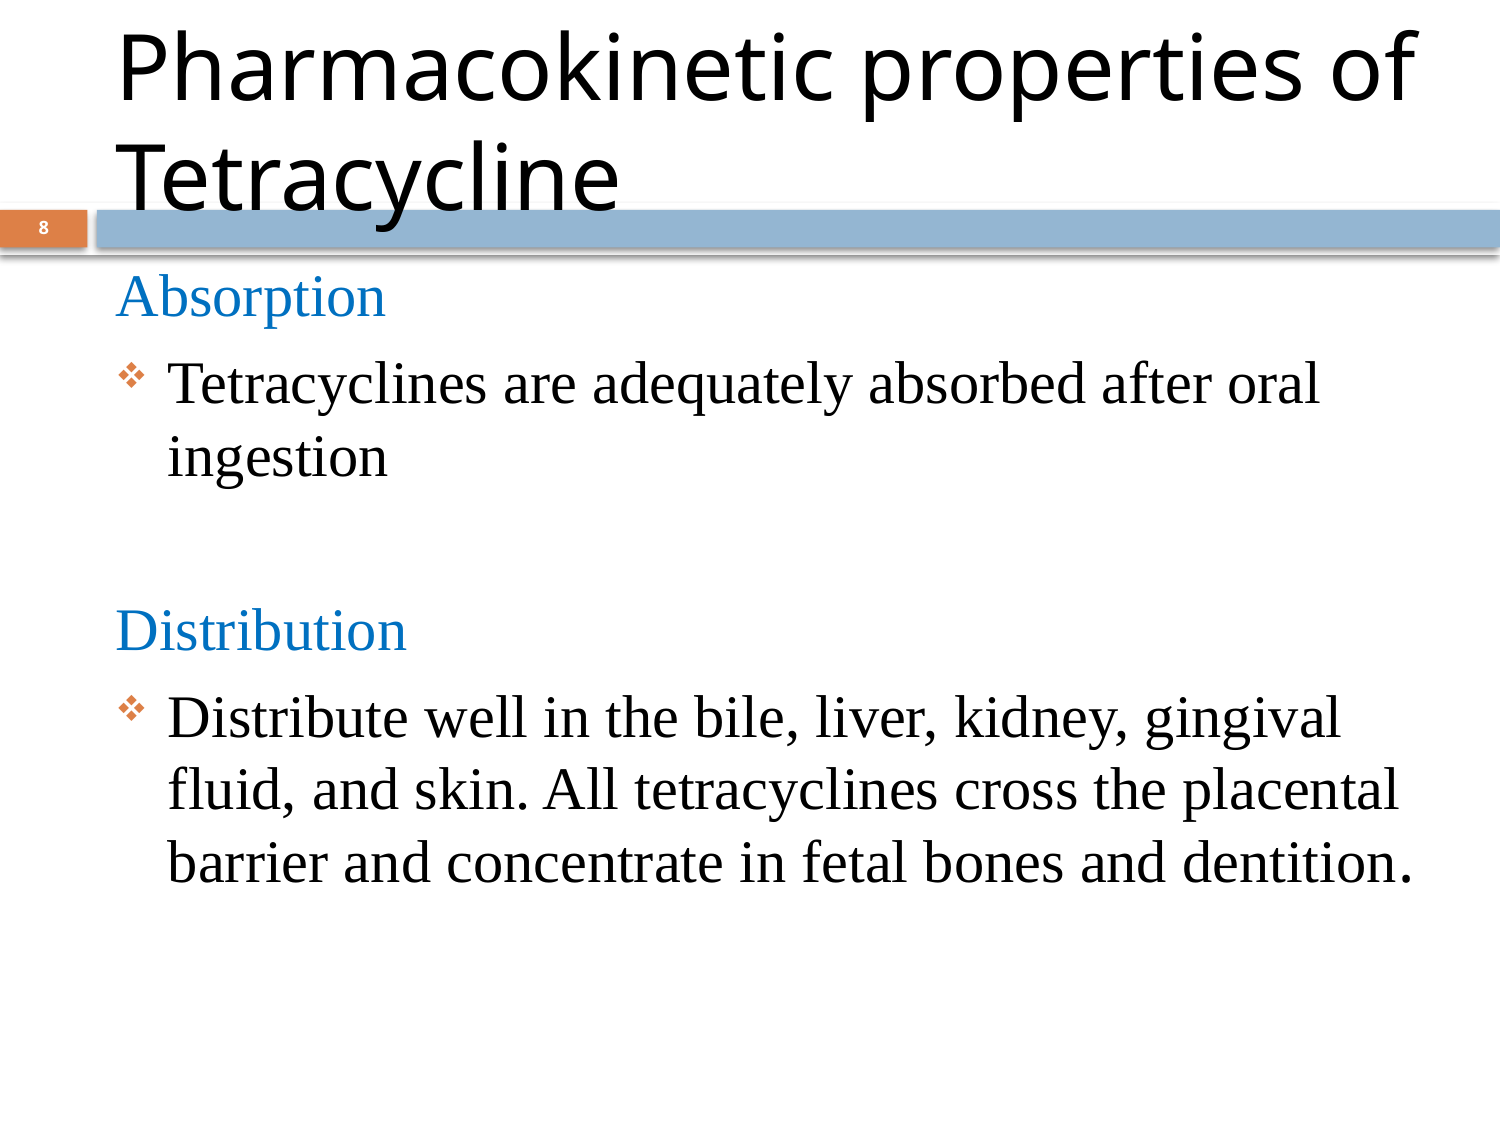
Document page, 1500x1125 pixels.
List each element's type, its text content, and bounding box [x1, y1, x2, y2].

slide_number 8 [0, 208, 88, 249]
title Pharmacokinetic properties of Tetracycline [100, 37, 1438, 200]
list Absorption Tetracyclines are adequately absorbed after oral ingestion Distribution Distribute well in the bile, liver, kidney, gingival fluid, and skin. All tetracyclines cross the placental barrier and concentrate in fetal bones and dentition. [100, 248, 1438, 1000]
